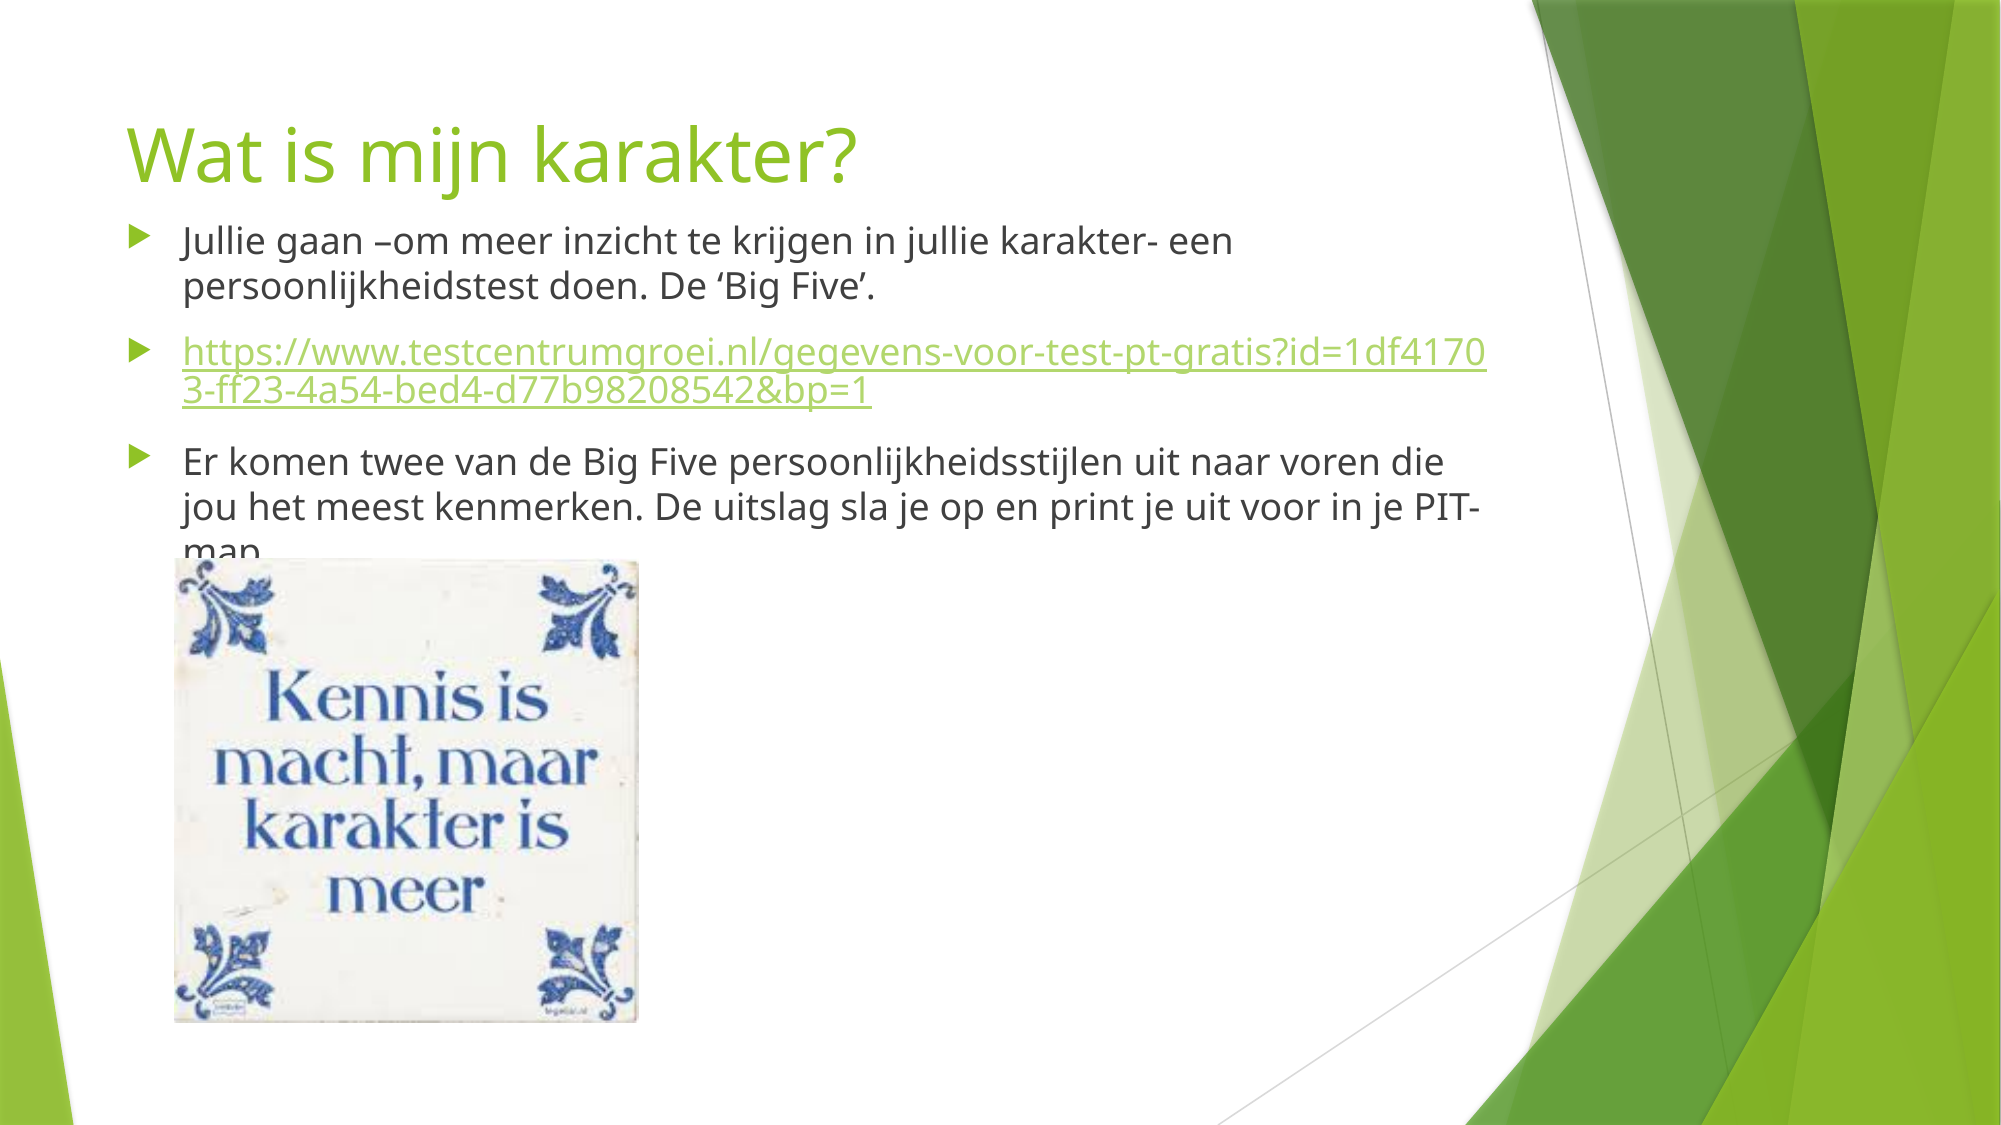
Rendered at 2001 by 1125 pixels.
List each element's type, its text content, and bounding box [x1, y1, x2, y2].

picture [174, 557, 640, 1023]
list Jullie gaan –om meer inzicht te krijgen in jullie karakter- een persoonlijkheidstest doen. De ‘Big Five’. https://www.testcentrumgroei.nl/gegevens-voor-test-pt-gratis?id=1df41703-ff23-4a54-bed4-d77b98208542&bp=1 Er komen twee van de Big Five persoonlijkheidsstijlen uit naar voren die jou het meest kenmerken. De uitslag sla je op en print je uit voor in je PIT-map. [111, 210, 1522, 992]
title Wat is mijn karakter? [111, 99, 1522, 210]
